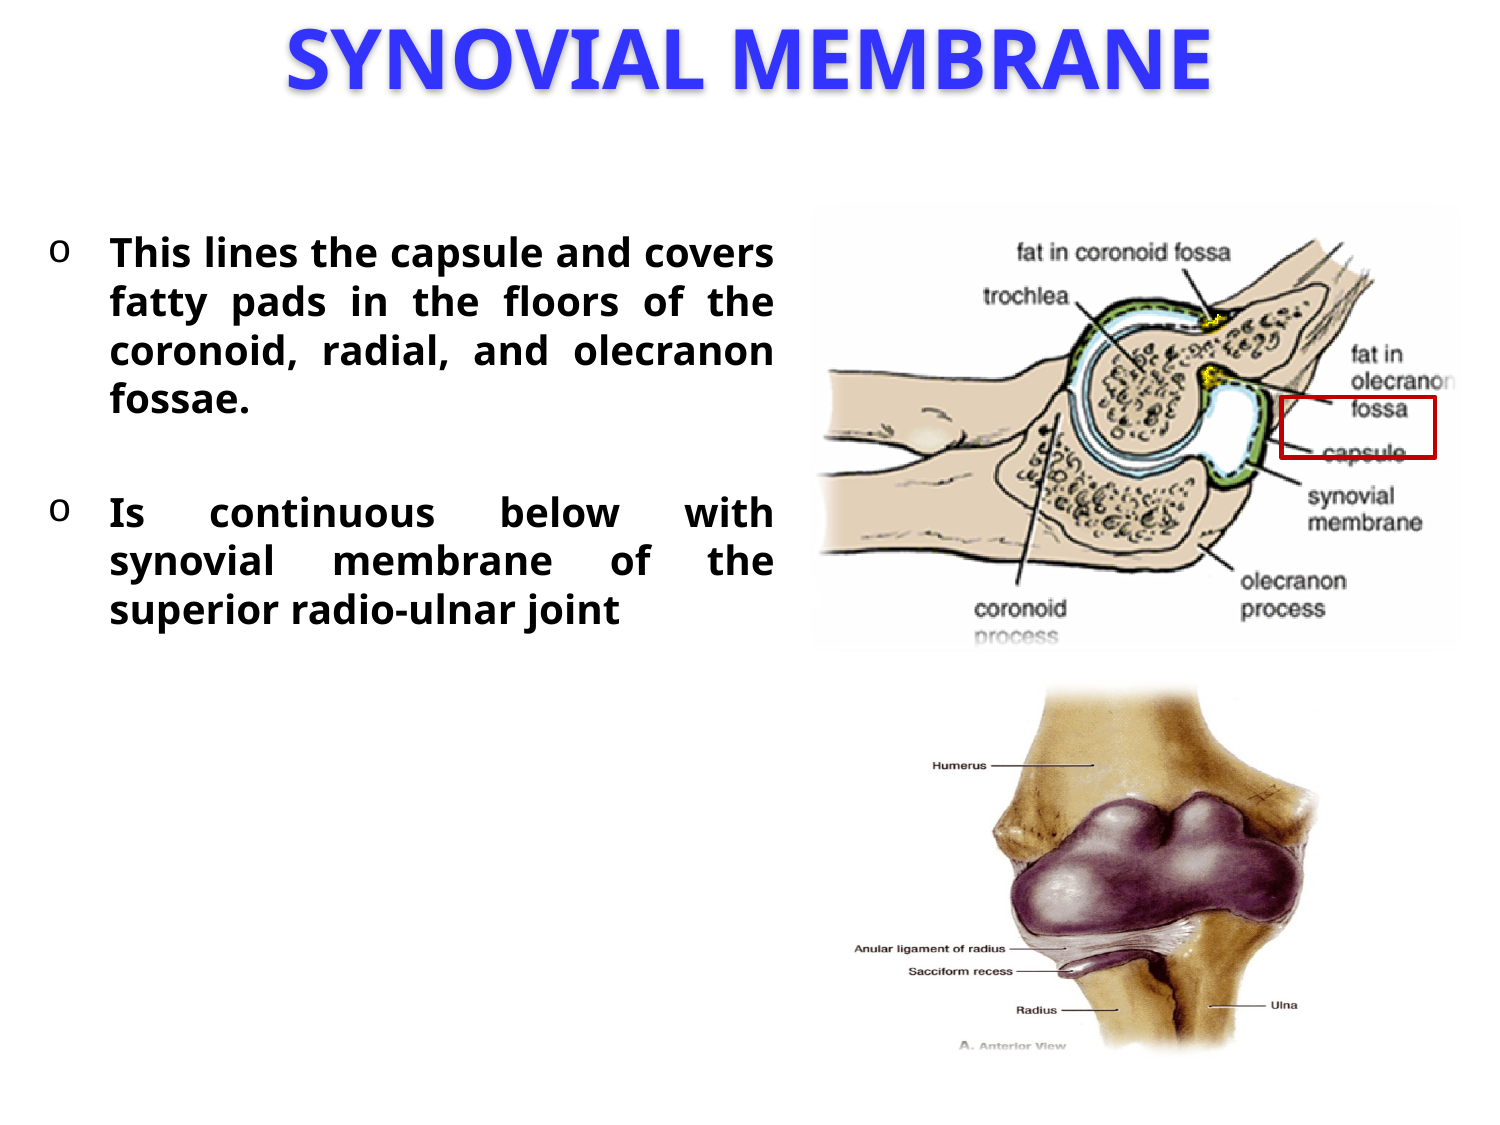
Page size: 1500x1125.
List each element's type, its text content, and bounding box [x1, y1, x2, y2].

picture [810, 202, 1462, 653]
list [832, 679, 1326, 1059]
list This lines the capsule and covers fatty pads in the floors of the coronoid, radial, and olecranon fossae. Is continuous below with synovial membrane of the superior radio-ulnar joint [27, 218, 793, 647]
title SYNOVIAL MEMBRANE [0, 11, 1500, 114]
